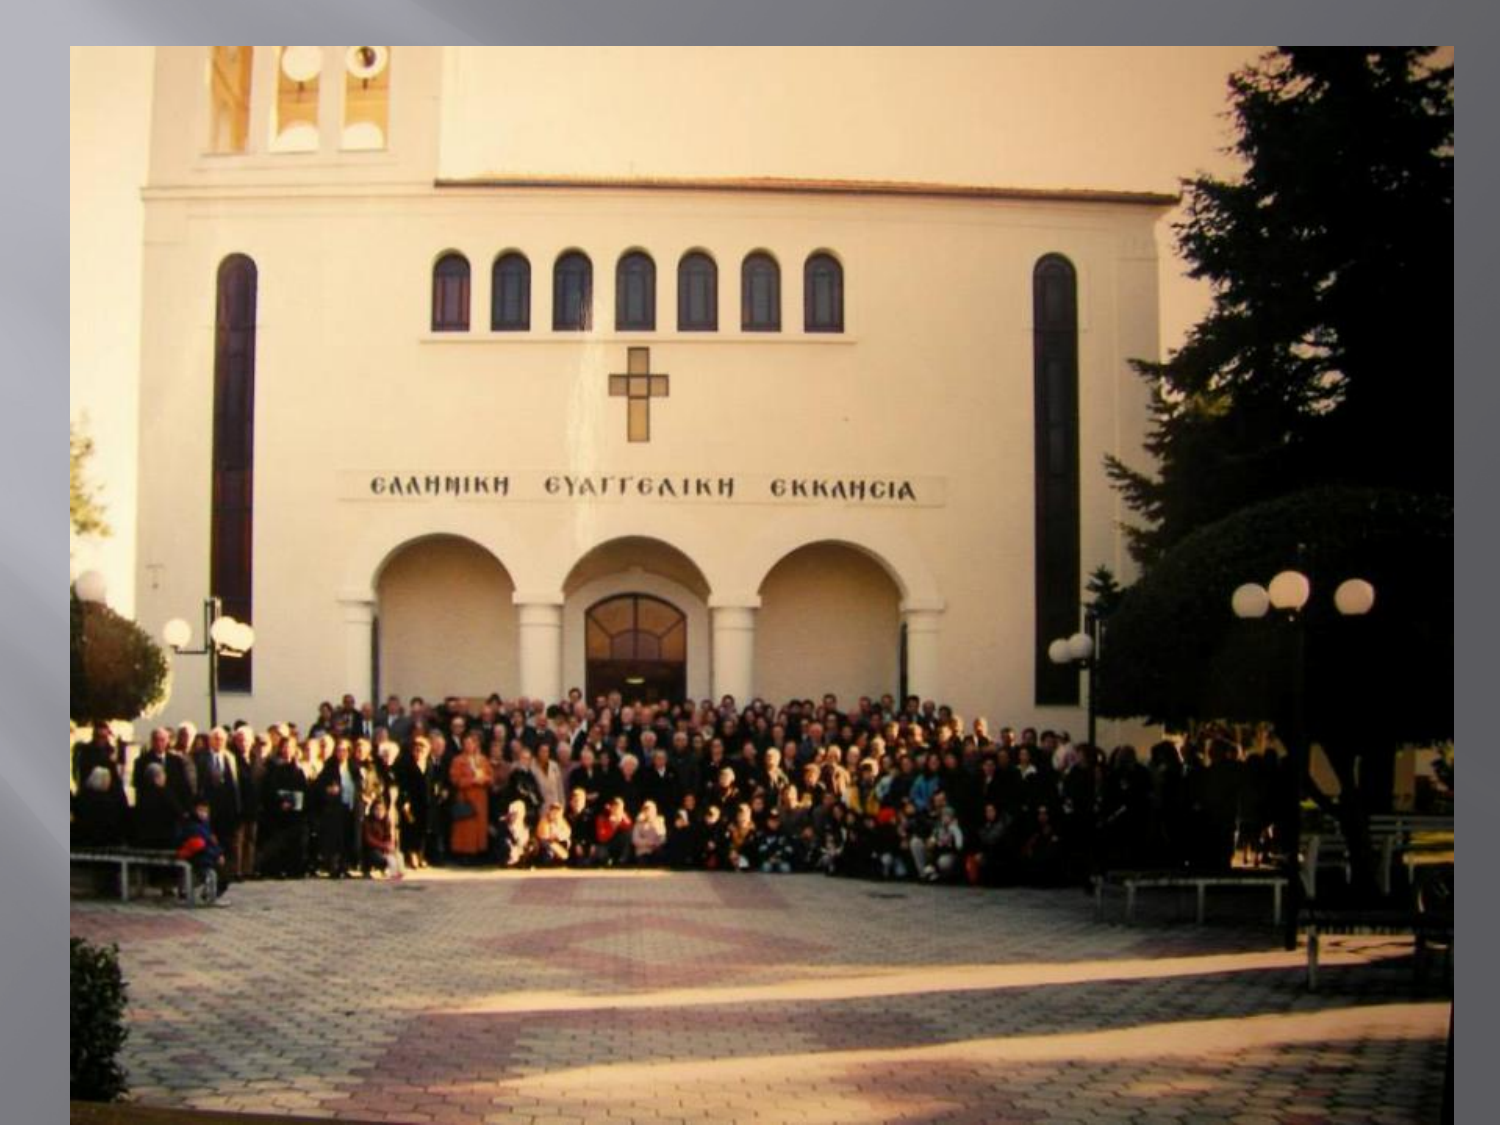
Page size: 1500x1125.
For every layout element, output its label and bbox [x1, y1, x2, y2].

list [70, 46, 1454, 1125]
